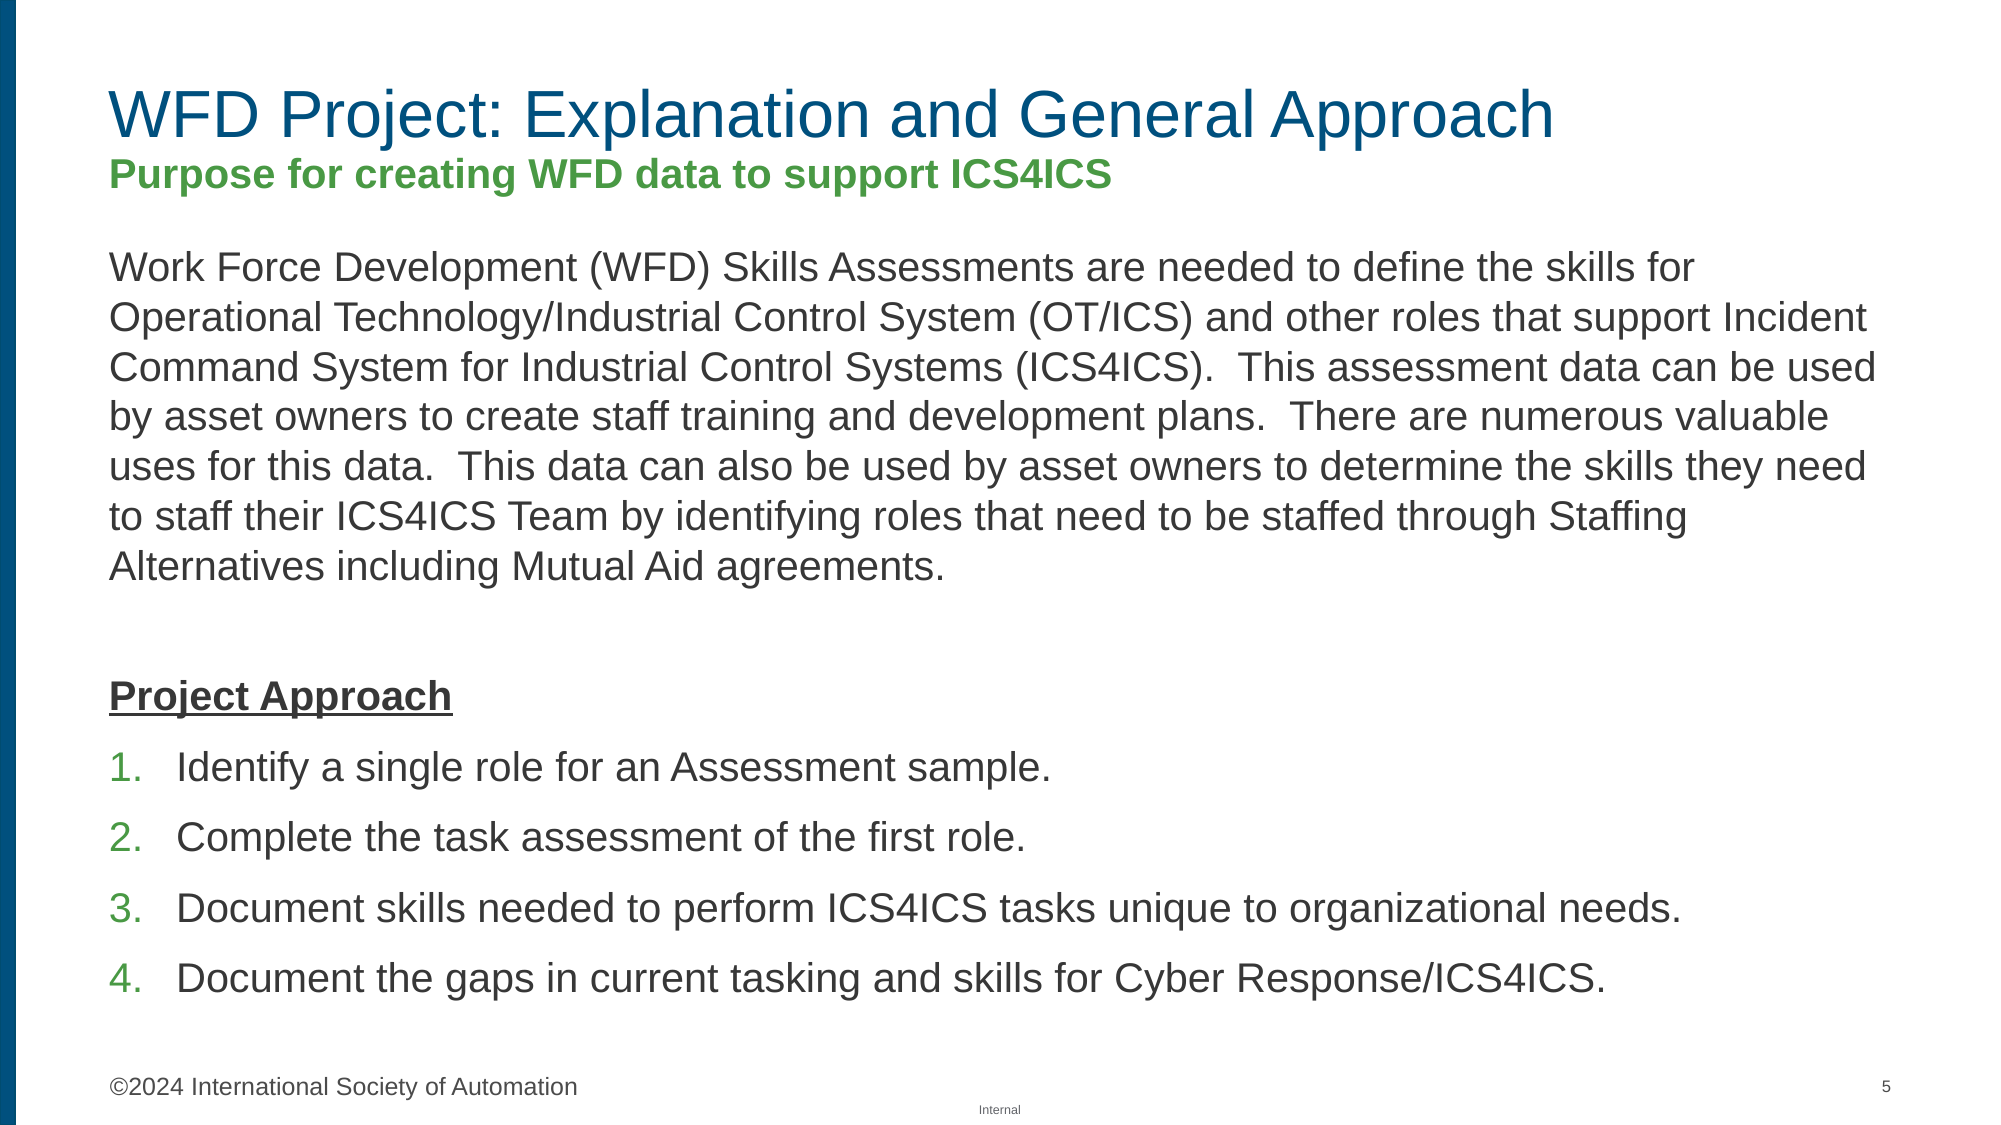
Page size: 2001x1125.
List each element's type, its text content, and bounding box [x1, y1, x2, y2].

list Work Force Development (WFD) Skills Assessments are needed to define the skills for Operational Technology/Industrial Control System (OT/ICS) and other roles that support Incident Command System for Industrial Control Systems (ICS4ICS). This assessment data can be used by asset owners to create staff training and development plans. There are numerous valuable uses for this data. This data can also be used by asset owners to determine the skills they need to staff their ICS4ICS Team by identifying roles that need to be staffed through Staffing Alternatives including Mutual Aid agreements. Project Approach Identify a single role for an Assessment sample. Complete the task assessment of the first role. Document skills needed to perform ICS4ICS tasks unique to organizational needs. Document the gaps in current tasking and skills for Cyber Response/ICS4ICS. [93, 232, 1907, 1014]
title WFD Project: Explanation and General Approach Purpose for creating WFD data to support ICS4ICS [93, 93, 1819, 184]
slide_number 5 [1456, 1071, 1907, 1100]
